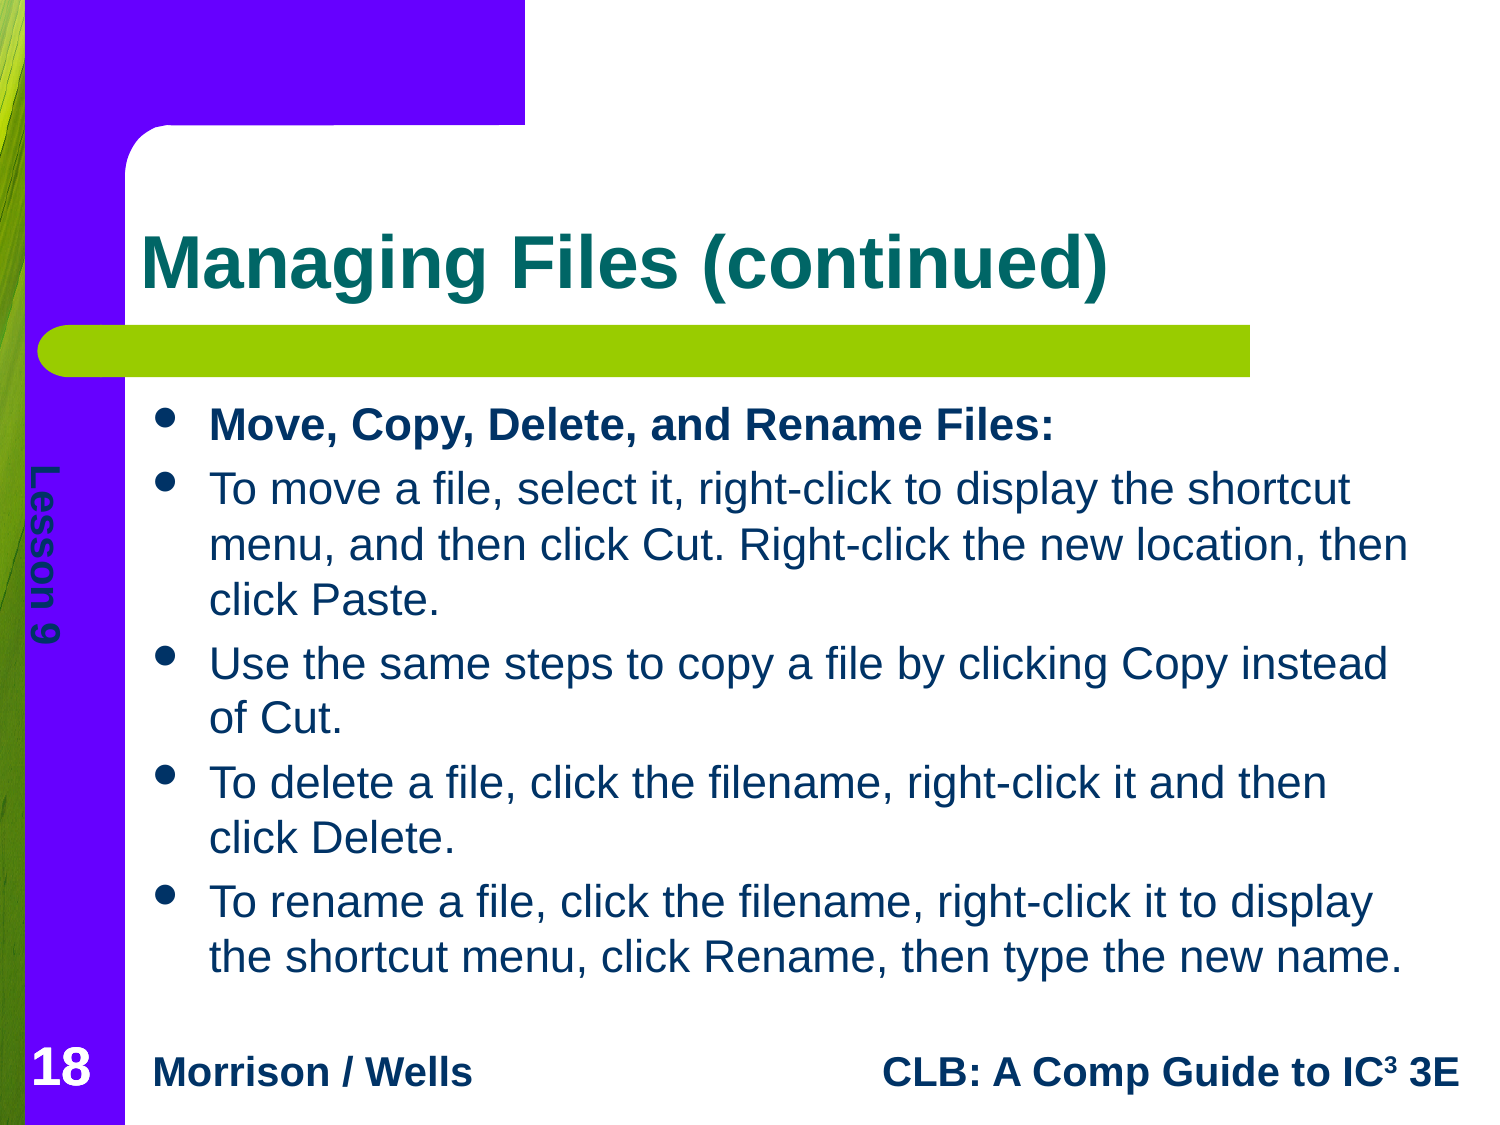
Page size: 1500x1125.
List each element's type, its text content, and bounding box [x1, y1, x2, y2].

text_box 18 [13, 1023, 111, 1105]
picture [0, 0, 25, 1125]
list Move, Copy, Delete, and Rename Files: To move a file, select it, right-click to display the shortcut menu, and then click Cut. Right-click the new location, then click Paste. Use the same steps to copy a file by clicking Copy instead of Cut. To delete a file, click the filename, right-click it and then click Delete. To rename a file, click the filename, right-click it to display the shortcut menu, click Rename, then type the new name. [137, 387, 1426, 999]
title Managing Files (continued) [124, 124, 1426, 313]
